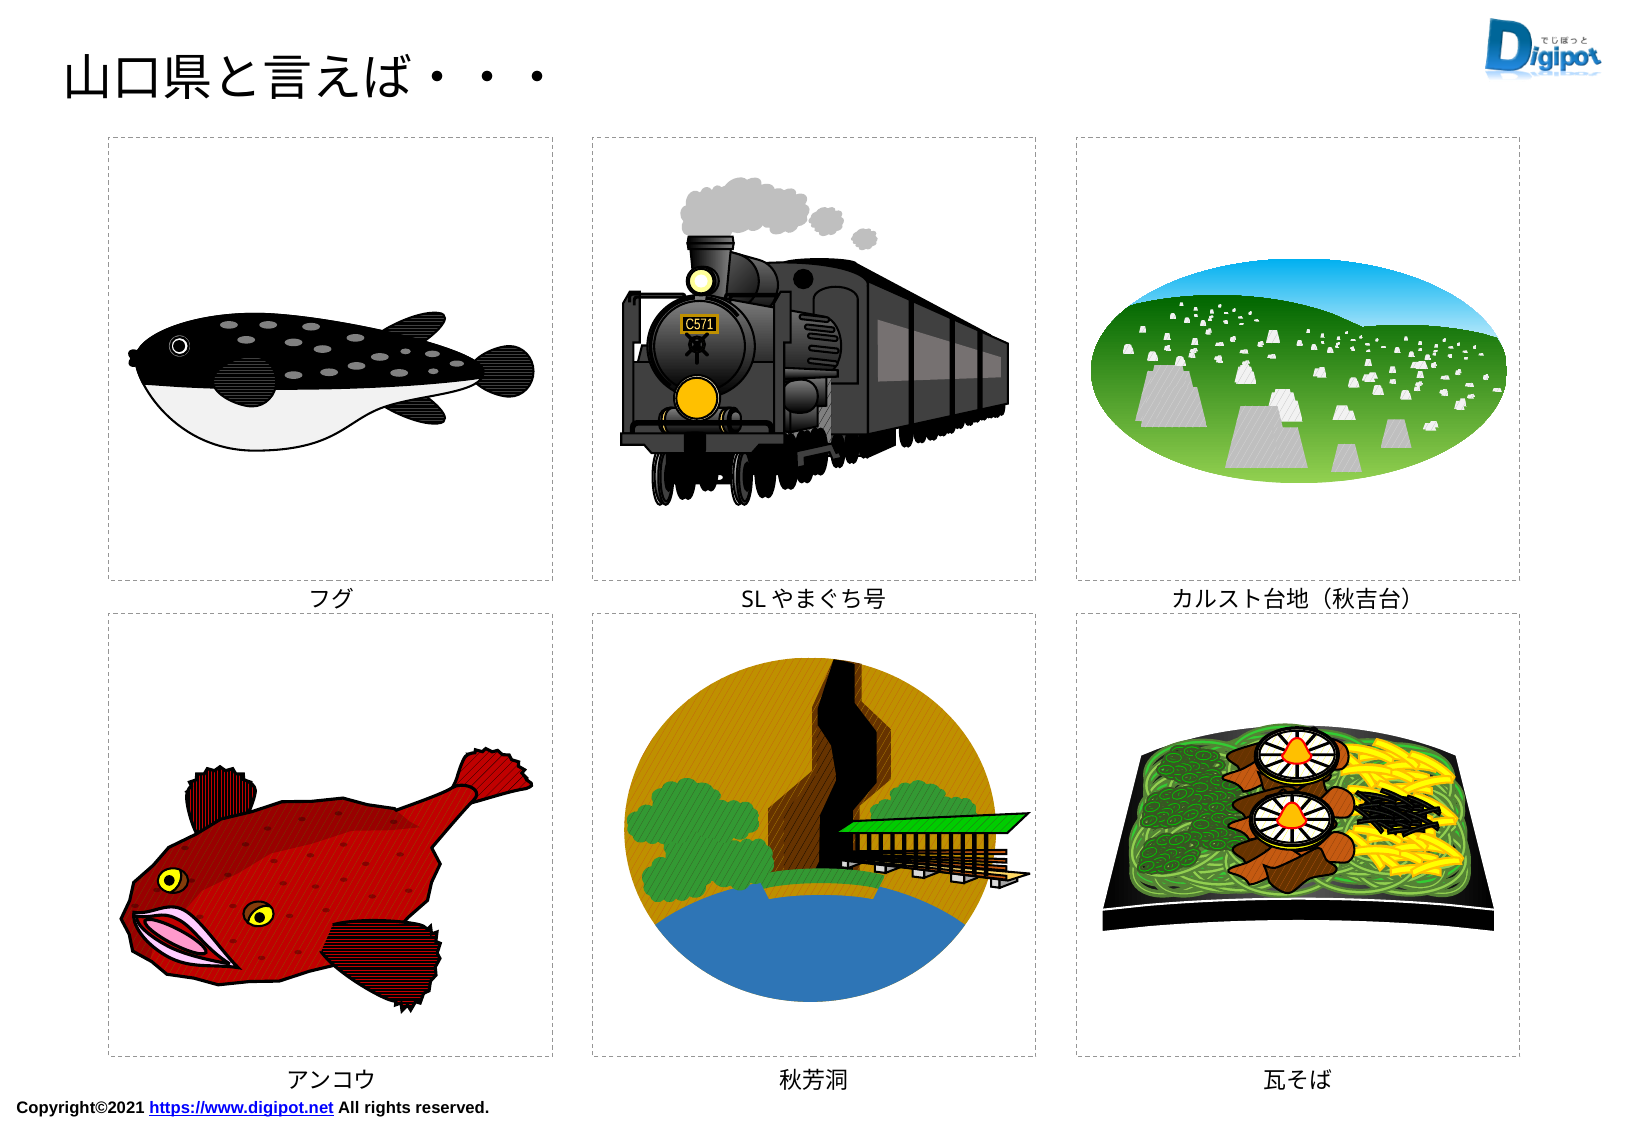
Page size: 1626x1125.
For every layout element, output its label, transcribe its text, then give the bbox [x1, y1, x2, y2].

text_box フグ [104, 577, 558, 620]
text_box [120, 749, 533, 1002]
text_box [1101, 724, 1496, 933]
text_box 秋芳洞 [587, 1058, 1041, 1101]
picture [1485, 18, 1602, 82]
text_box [620, 177, 1009, 506]
text_box SLやまぐち号 [587, 577, 1041, 620]
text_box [1090, 258, 1508, 484]
text_box アンコウ [104, 1058, 558, 1101]
text_box カルスト台地（秋吉台） [1071, 577, 1525, 620]
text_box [128, 312, 534, 451]
text_box 瓦そば [1071, 1058, 1525, 1101]
text_box 山口県と言えば・・・ [47, 38, 578, 113]
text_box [623, 657, 1031, 1003]
